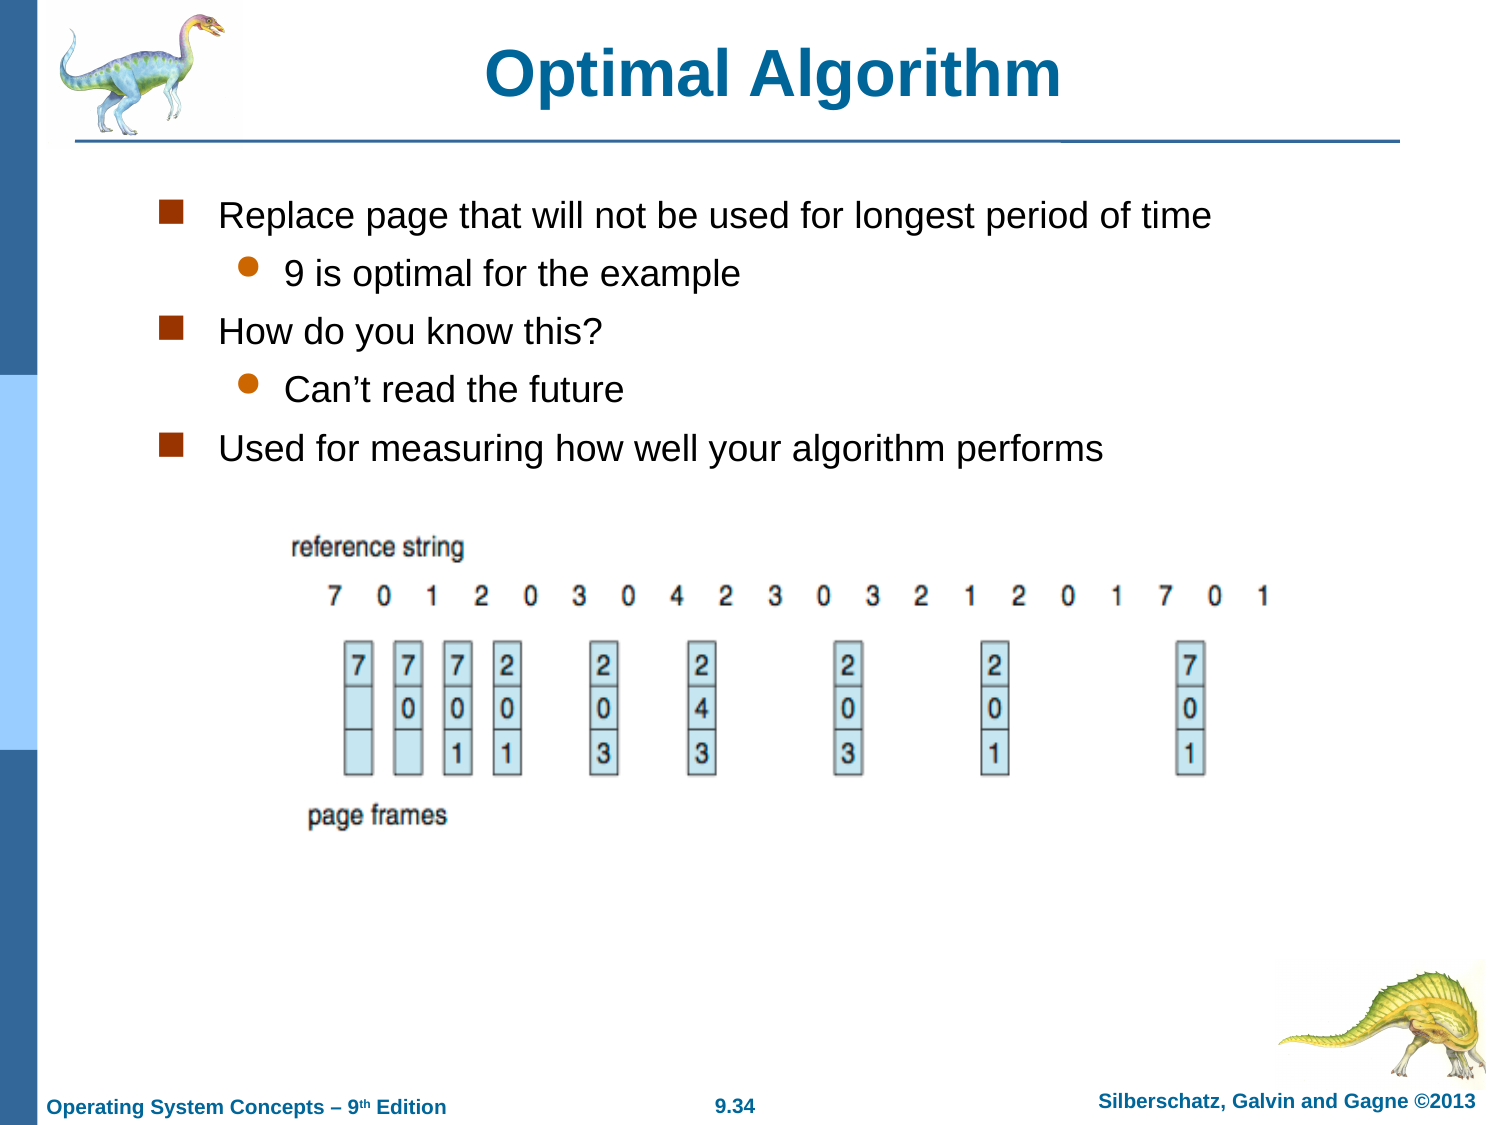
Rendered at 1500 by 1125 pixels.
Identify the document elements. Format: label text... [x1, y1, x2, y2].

list Replace page that will not be used for longest period of time 9 is optimal for the example How do you know this? Can’t read the future Used for measuring how well your algorithm performs [146, 183, 1498, 928]
picture [46, 0, 243, 149]
picture [264, 517, 1292, 864]
picture [1275, 959, 1486, 1090]
title Optimal Algorithm [122, 22, 1426, 118]
